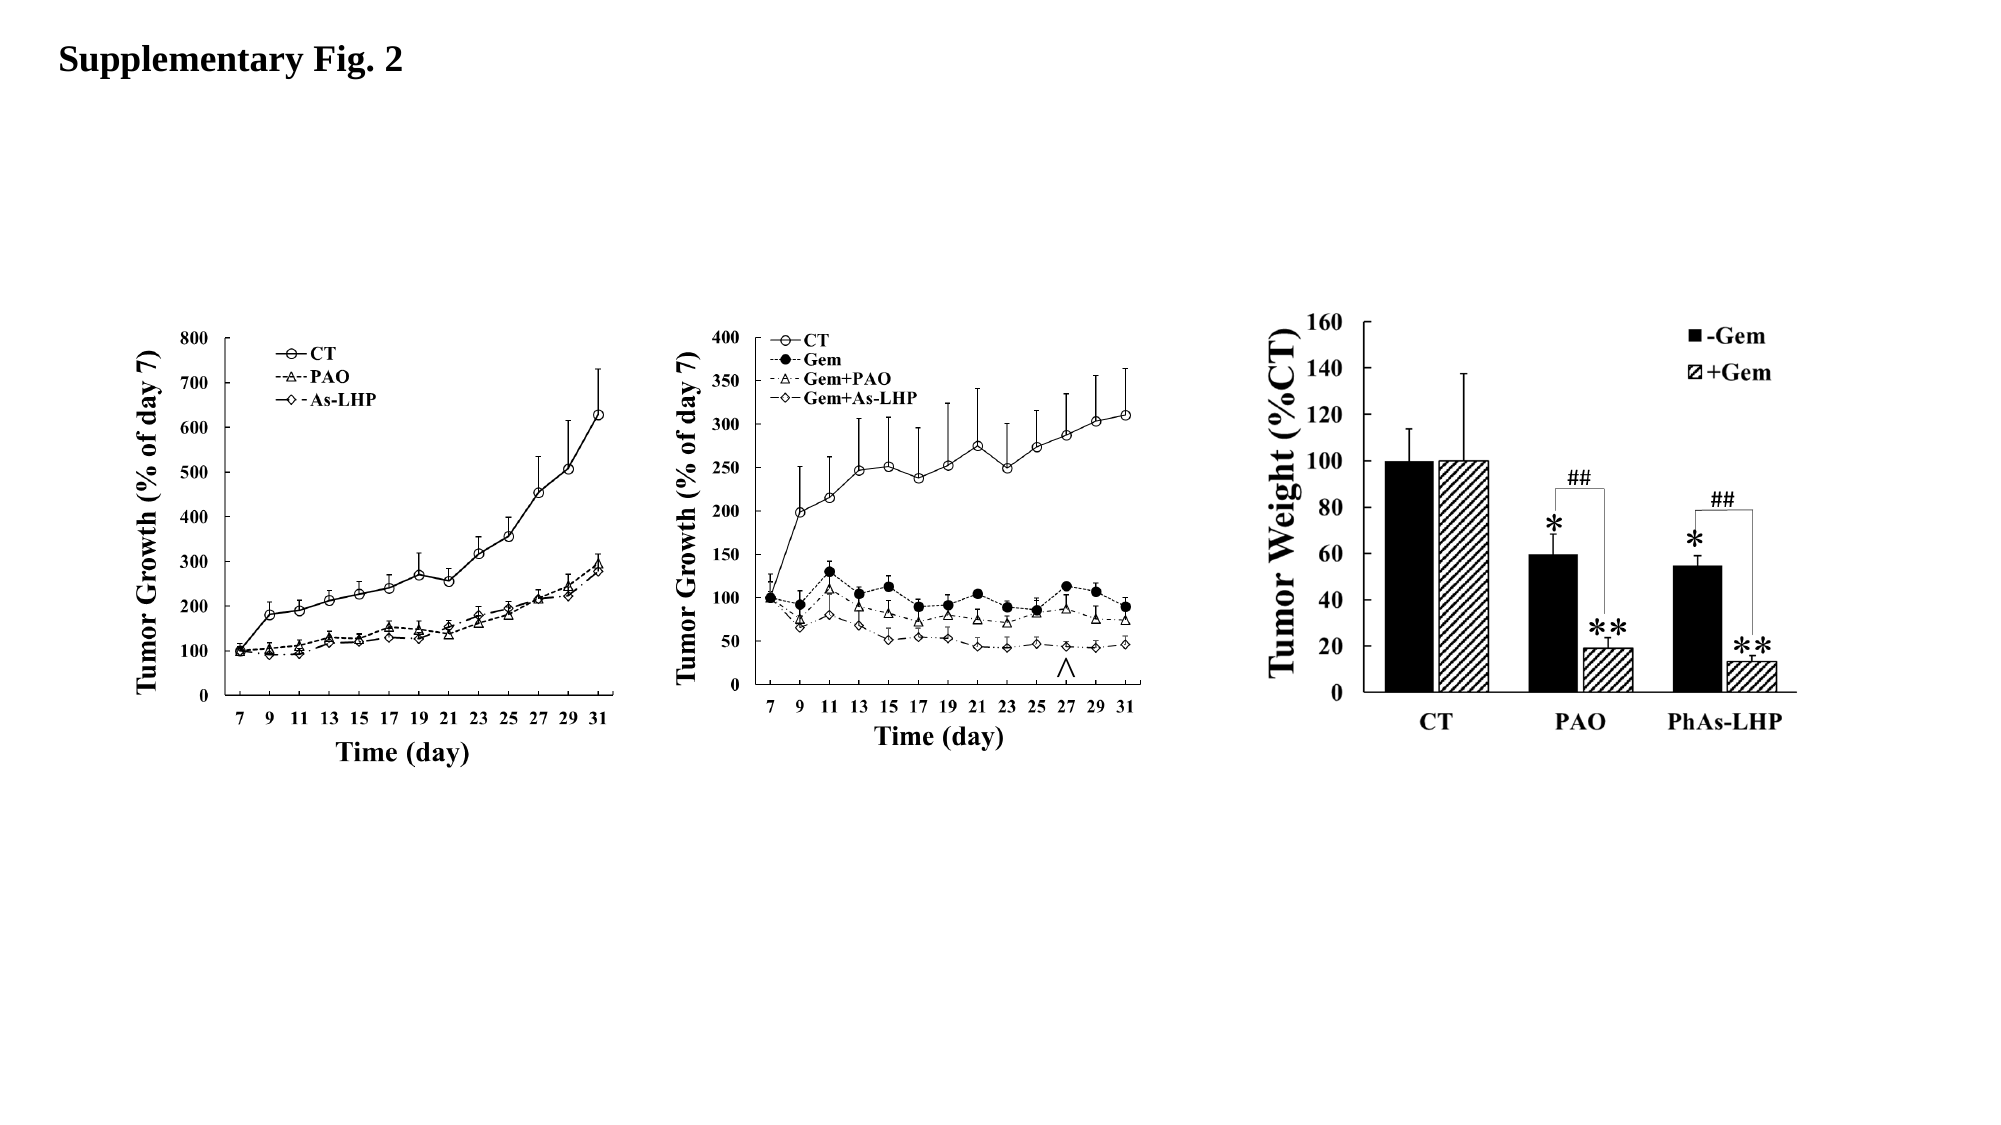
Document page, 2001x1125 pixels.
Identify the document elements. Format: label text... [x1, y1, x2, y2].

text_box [118, 272, 1815, 778]
text_box Supplementary Fig. 2 [43, 26, 419, 87]
